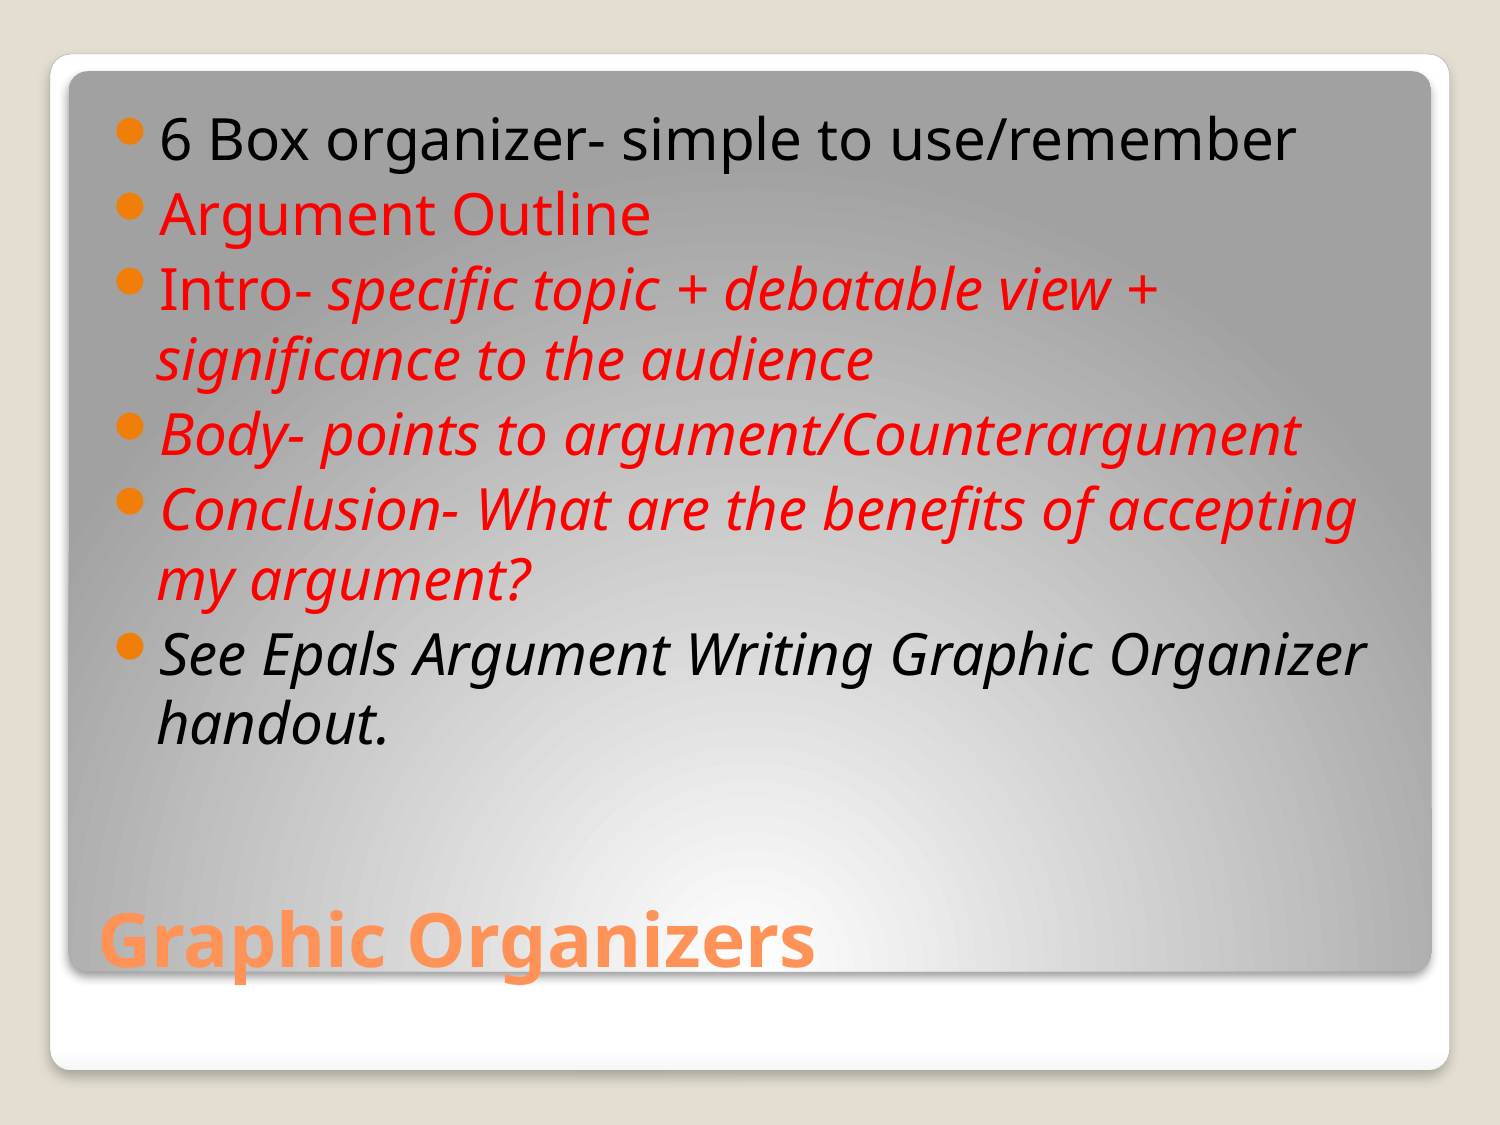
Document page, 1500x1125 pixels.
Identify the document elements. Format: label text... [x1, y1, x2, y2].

list 6 Box organizer- simple to use/remember Argument Outline Intro- specific topic + debatable view + significance to the audience Body- points to argument/Counterargument Conclusion- What are the benefits of accepting my argument? See Epals Argument Writing Graphic Organizer handout. [82, 86, 1425, 774]
title Graphic Organizers [82, 817, 1425, 990]
